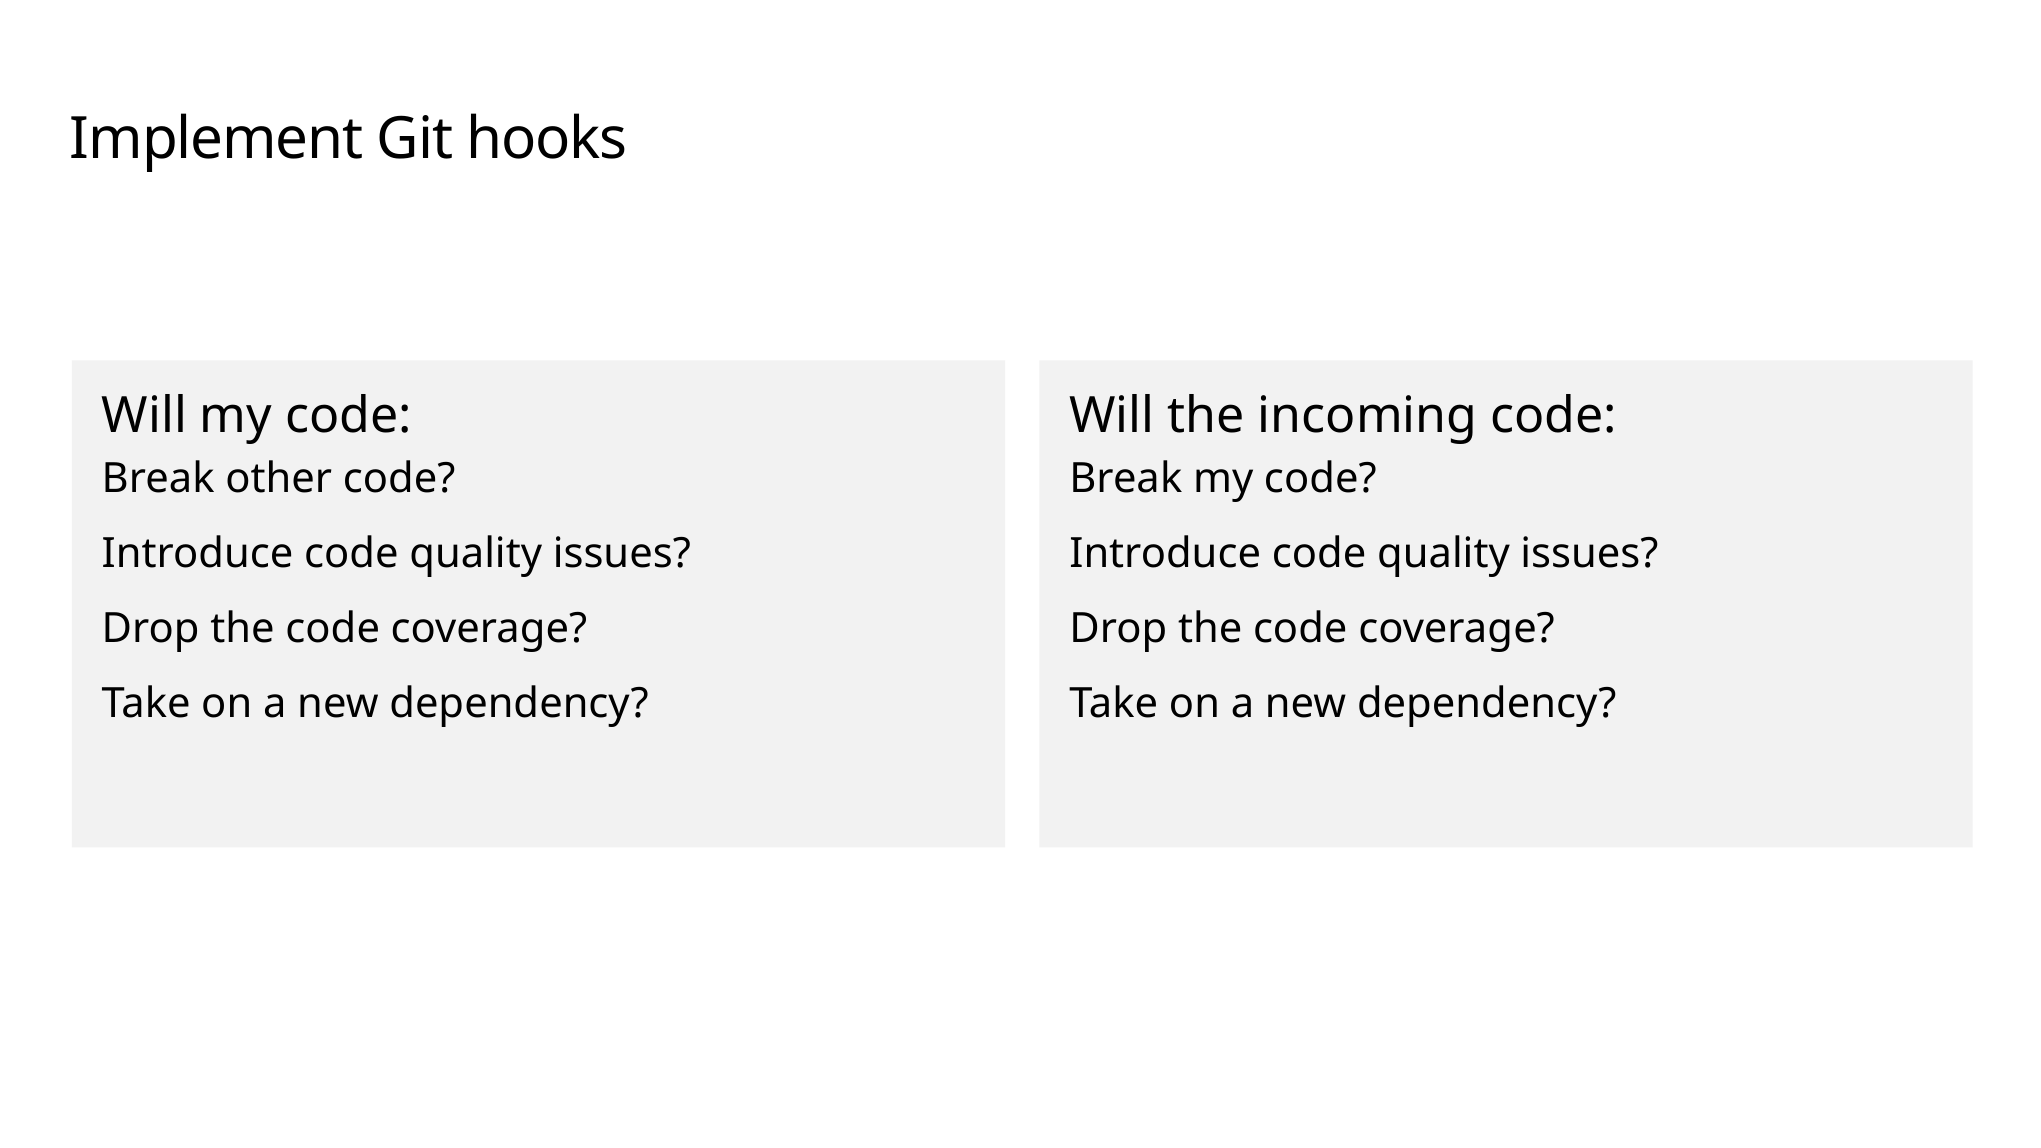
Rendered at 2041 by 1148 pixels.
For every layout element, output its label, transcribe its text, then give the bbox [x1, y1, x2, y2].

text_box Will the incoming code: Break my code? Introduce code quality issues? Drop the code coverage? Take on a new dependency? [1039, 360, 1973, 848]
text_box Will my code: Break other code? Introduce code quality issues? Drop the code coverage? Take on a new dependency? [71, 360, 1006, 848]
title Implement Git hooks [70, 103, 1969, 172]
